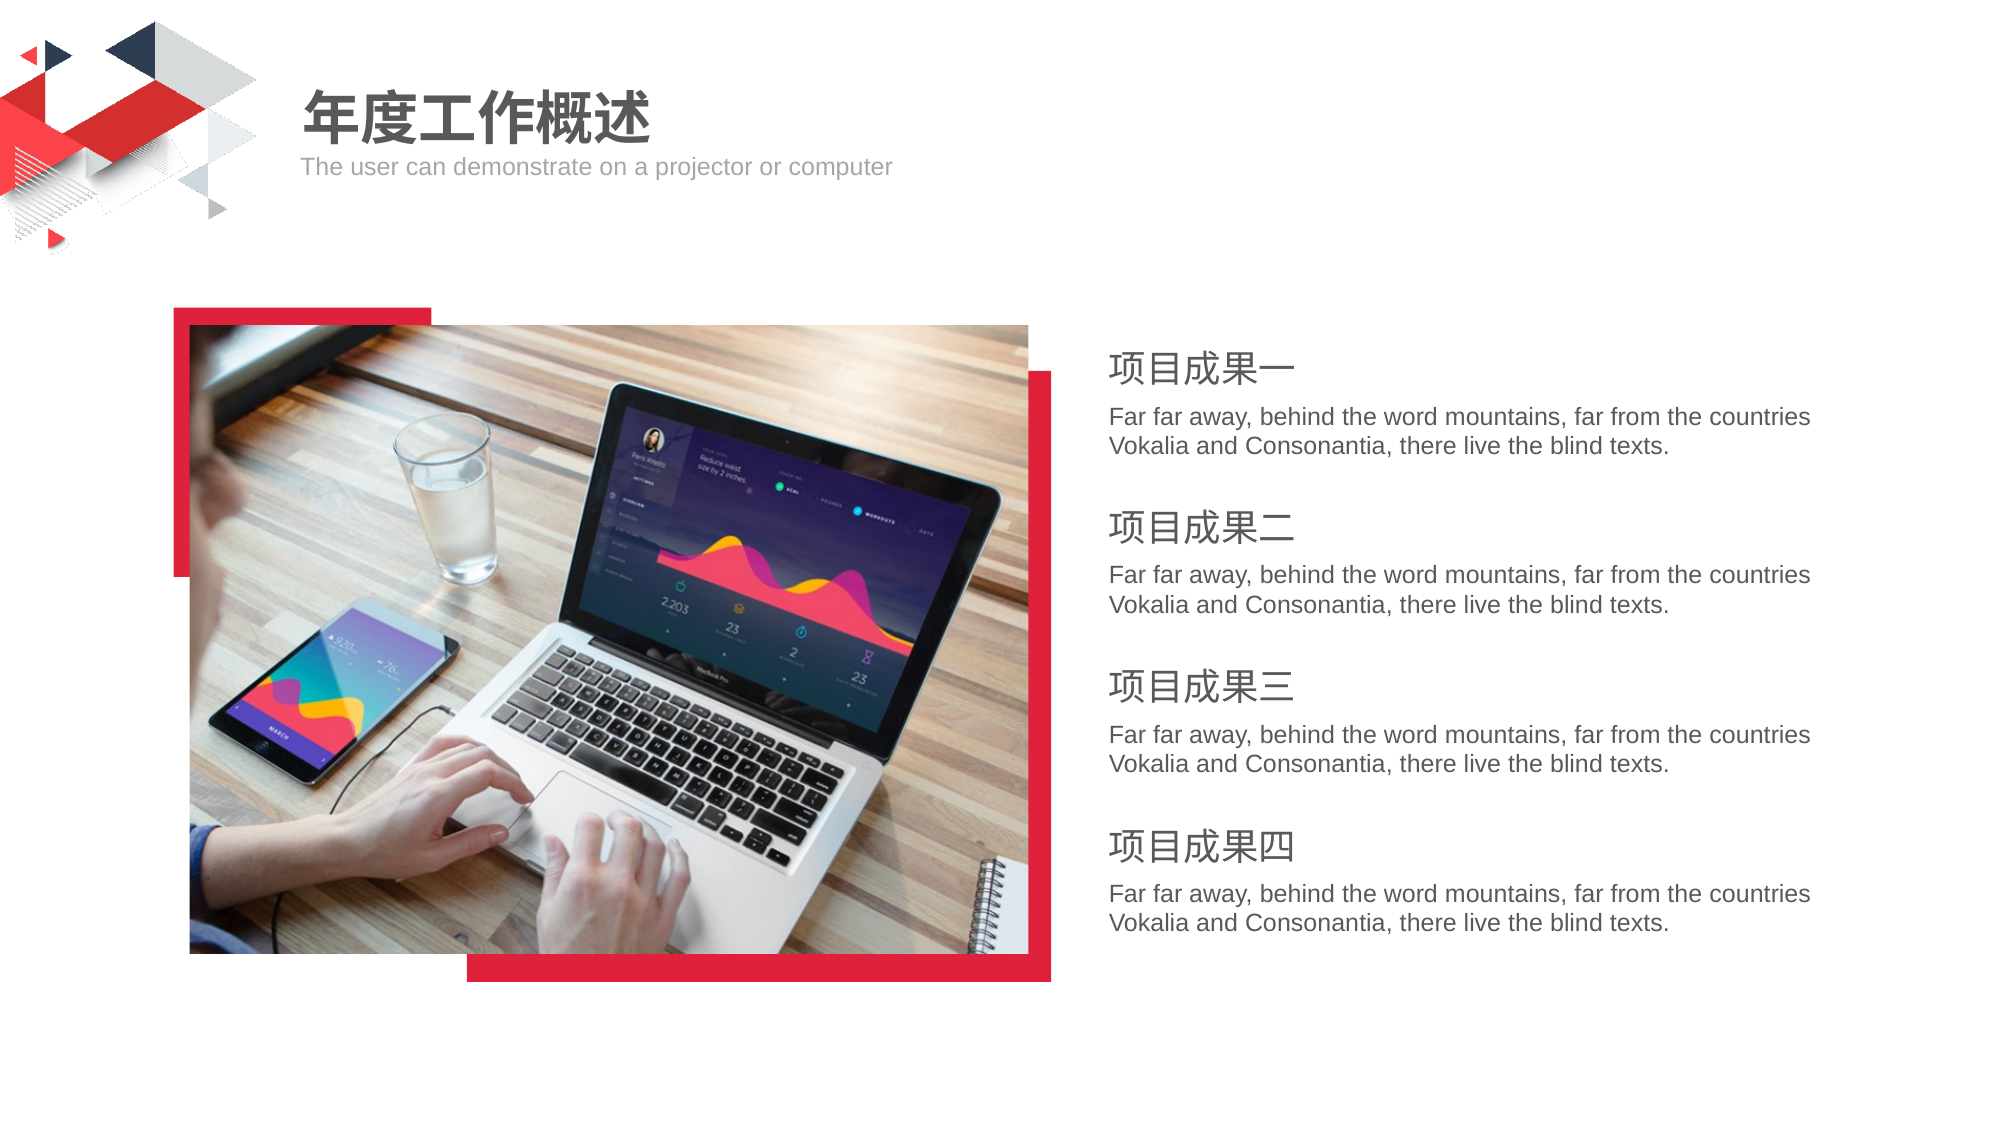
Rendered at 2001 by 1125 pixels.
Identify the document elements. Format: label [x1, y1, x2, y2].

text_box [466, 370, 1052, 983]
picture [189, 325, 1029, 954]
text_box [285, 73, 1116, 189]
text_box [1108, 822, 1842, 938]
text_box [1108, 344, 1842, 460]
text_box [1108, 504, 1842, 619]
text_box [1108, 663, 1842, 778]
picture [0, 21, 256, 255]
text_box [173, 307, 432, 578]
